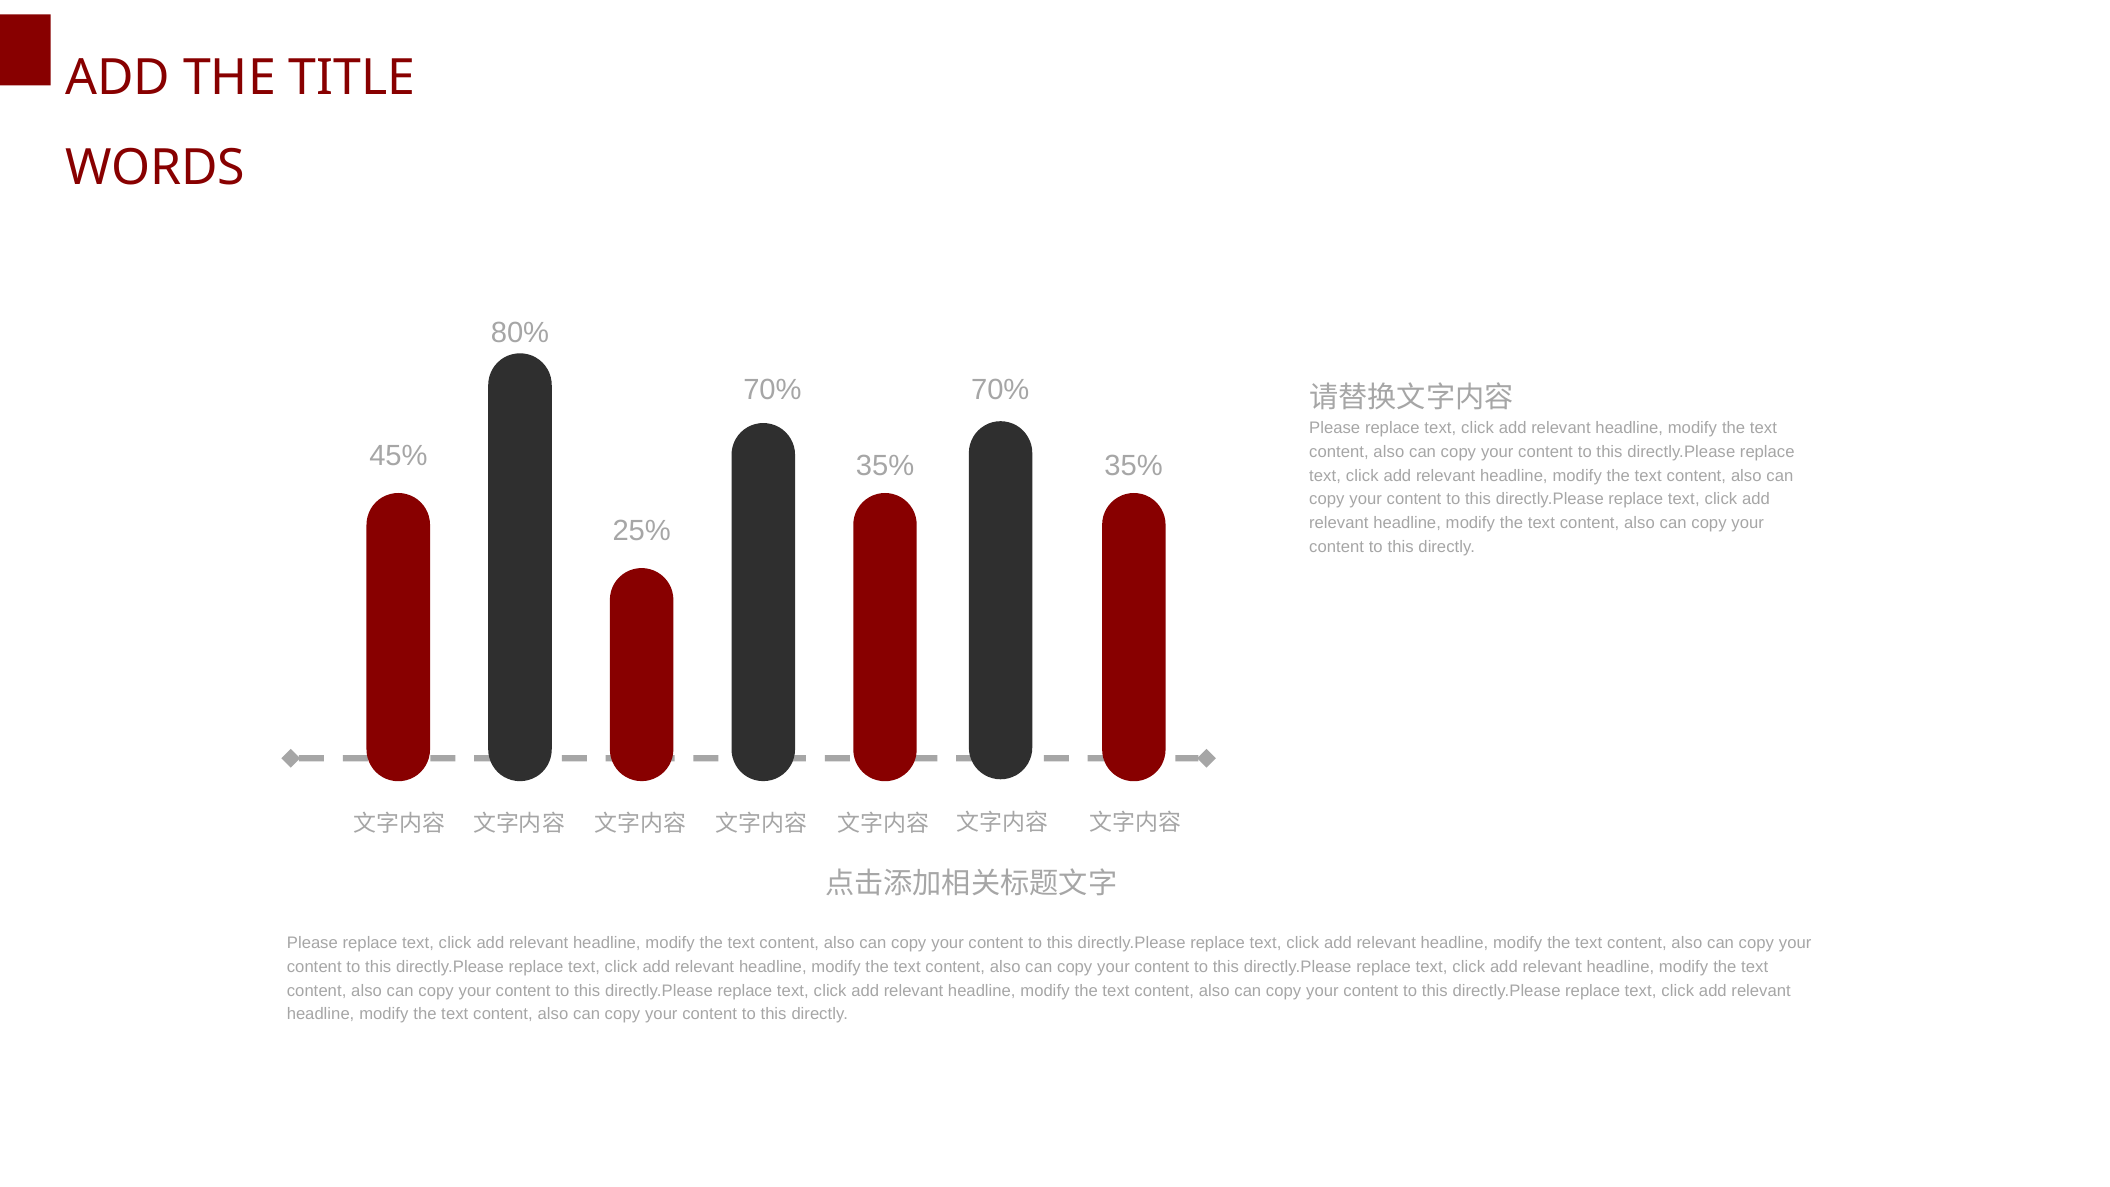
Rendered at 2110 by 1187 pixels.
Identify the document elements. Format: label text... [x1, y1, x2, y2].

text_box 70% [963, 357, 1038, 411]
text_box 70% [735, 358, 810, 412]
text_box [853, 492, 917, 782]
text_box 请替换文字内容 [1309, 370, 1550, 413]
text_box 80% [483, 300, 557, 355]
text_box 文字内容 [571, 804, 692, 835]
text_box Please replace text, click add relevant headline, modify the text content, also can copy your content to this directly.Please replace text, click add relevant headline, modify the text content, also can copy your content to this directly.Please replace text, click add relevant headline, modify the text content, also can copy your content to this directly.Please replace text, click add relevant headline, modify the text content, also can copy your content to this directly.Please replace text, click add relevant headline, modify the text content, also can copy your content to this directly.Please replace text, click add relevant headline, modify the text content, also can copy your content to this directly. [286, 927, 1823, 1024]
text_box Please replace text, click add relevant headline, modify the text content, also can copy your content to this directly.Please replace text, click add relevant headline, modify the text content, also can copy your content to this directly.Please replace text, click add relevant headline, modify the text content, also can copy your content to this directly. [1309, 412, 1822, 557]
text_box 文字内容 [692, 804, 815, 835]
text_box 文字内容 [815, 804, 953, 835]
text_box 文字内容 [330, 804, 469, 835]
text_box 35% [1096, 433, 1171, 487]
text_box [1198, 752, 1213, 765]
text_box 25% [605, 499, 679, 553]
text_box [731, 423, 796, 782]
text_box [968, 421, 1033, 780]
text_box [1102, 492, 1166, 782]
text_box 35% [848, 433, 922, 487]
text_box [284, 752, 303, 765]
text_box [488, 353, 552, 782]
text_box 文字内容 [469, 804, 571, 835]
text_box [609, 568, 674, 782]
text_box [366, 492, 431, 782]
text_box 45% [361, 423, 436, 477]
text_box 点击添加相关标题文字 [825, 856, 1129, 899]
text_box ADD THE TITLE WORDS [50, 7, 583, 202]
text_box 文字内容 [1067, 804, 1205, 834]
text_box 文字内容 [934, 804, 1067, 834]
